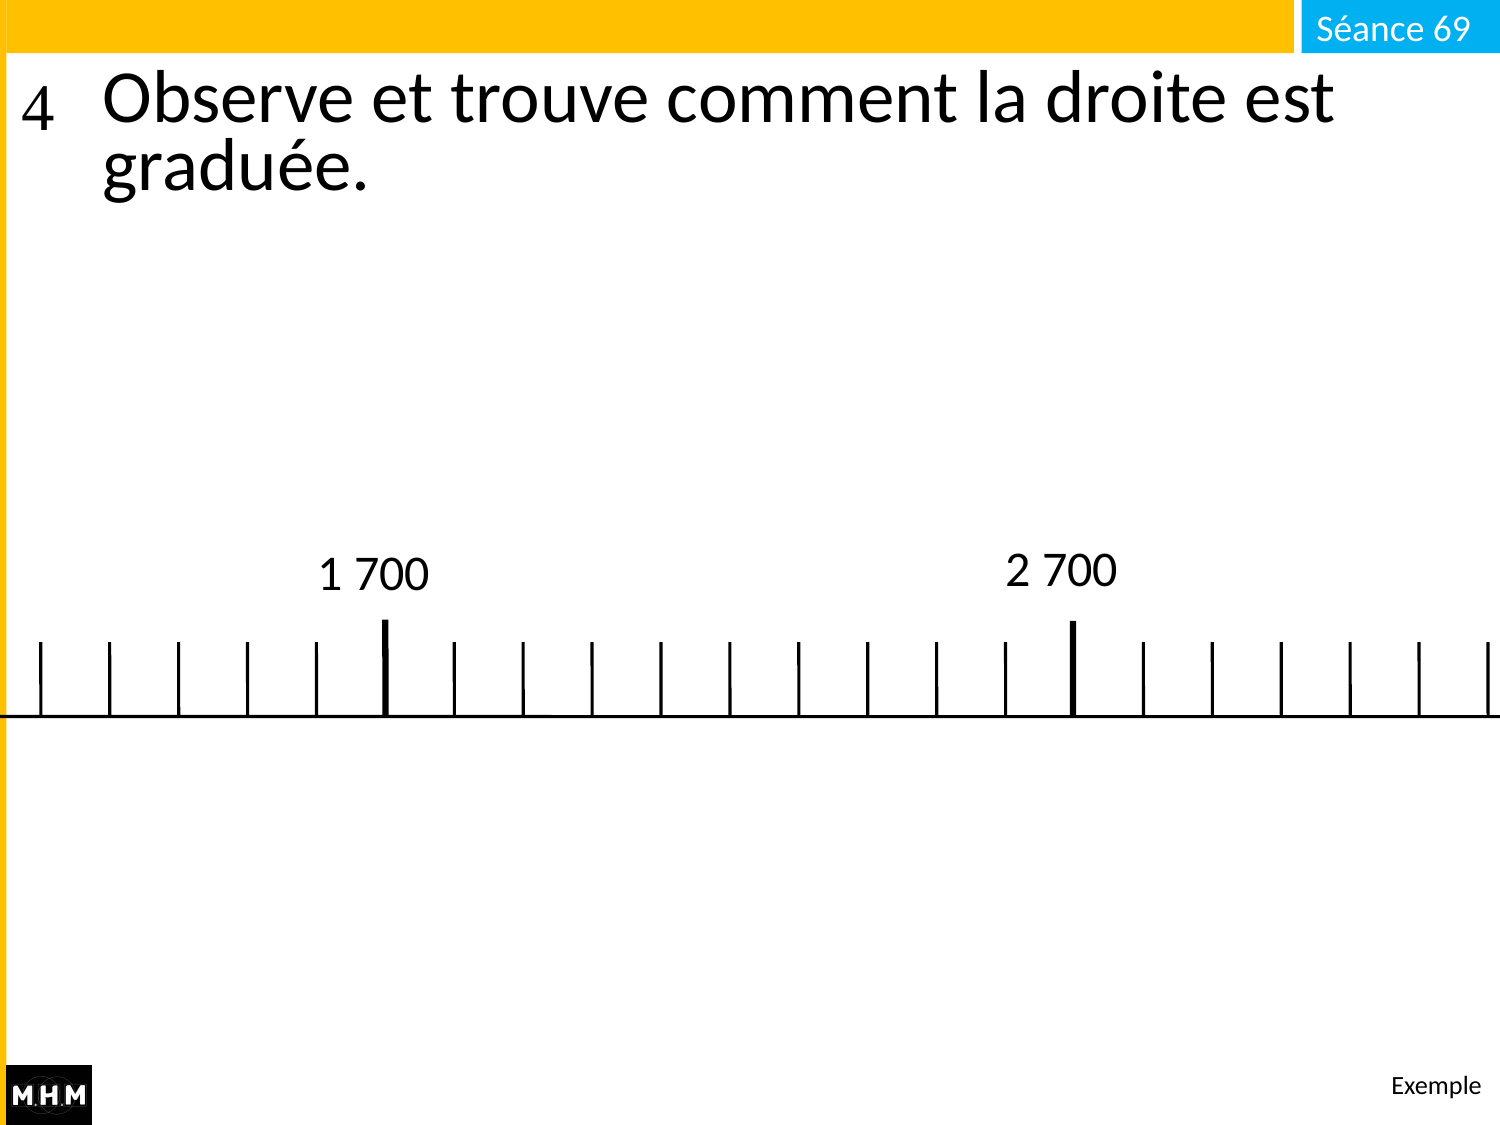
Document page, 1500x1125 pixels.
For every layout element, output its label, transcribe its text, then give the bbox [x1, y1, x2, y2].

text_box 2 700 [991, 529, 1144, 604]
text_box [0, 619, 1500, 718]
picture [6, 1065, 92, 1125]
list Exemple [1373, 1064, 1500, 1125]
text_box 1 700 [303, 533, 468, 609]
title Observe et trouve comment la droite est graduée. [87, 55, 1488, 218]
